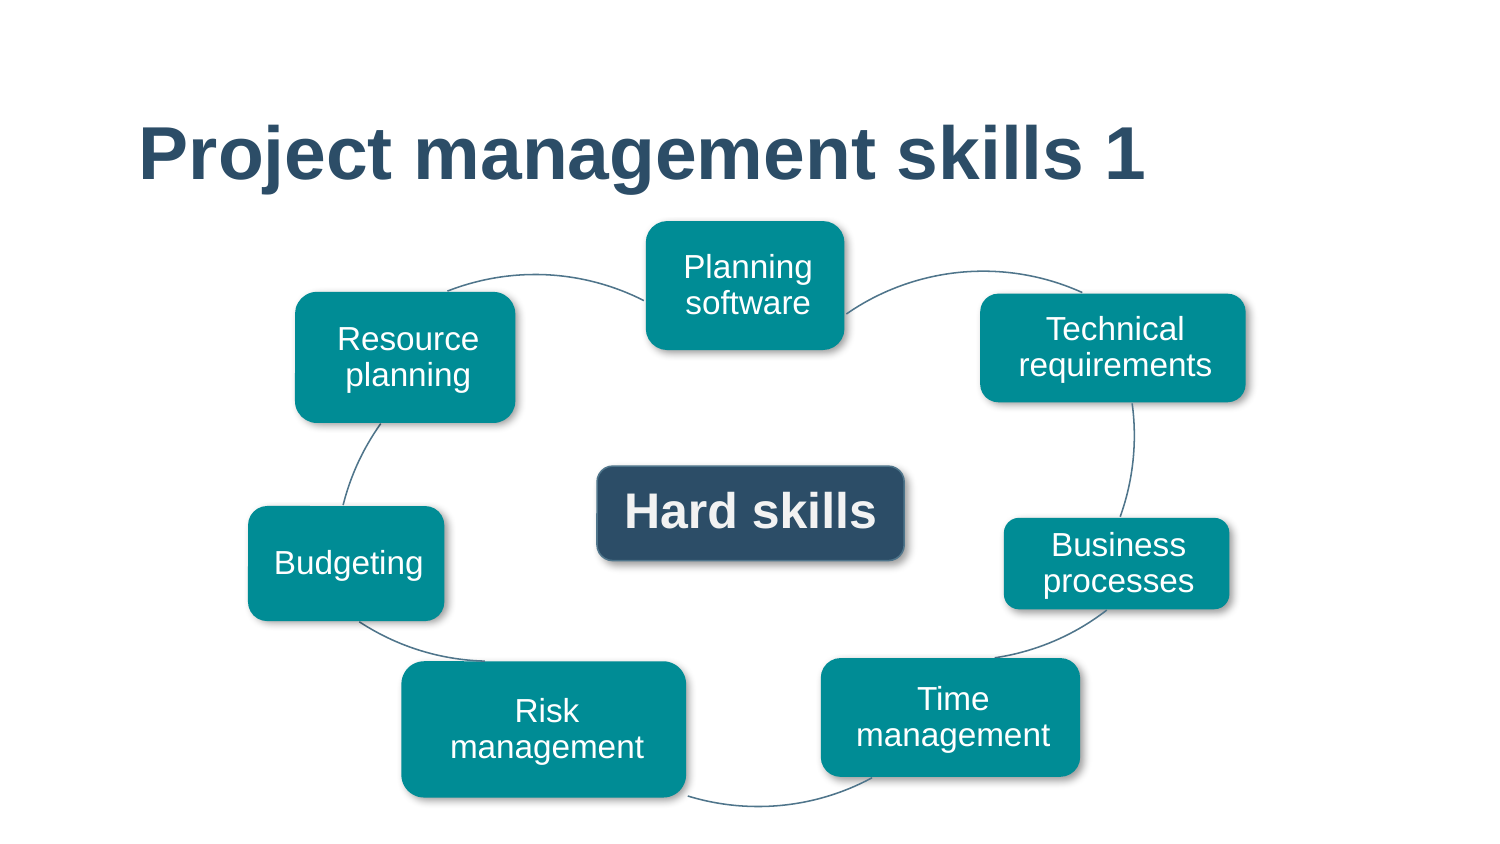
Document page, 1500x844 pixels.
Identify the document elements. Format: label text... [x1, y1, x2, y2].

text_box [194, 232, 1282, 774]
title Project management skills 1 [123, 79, 1412, 220]
